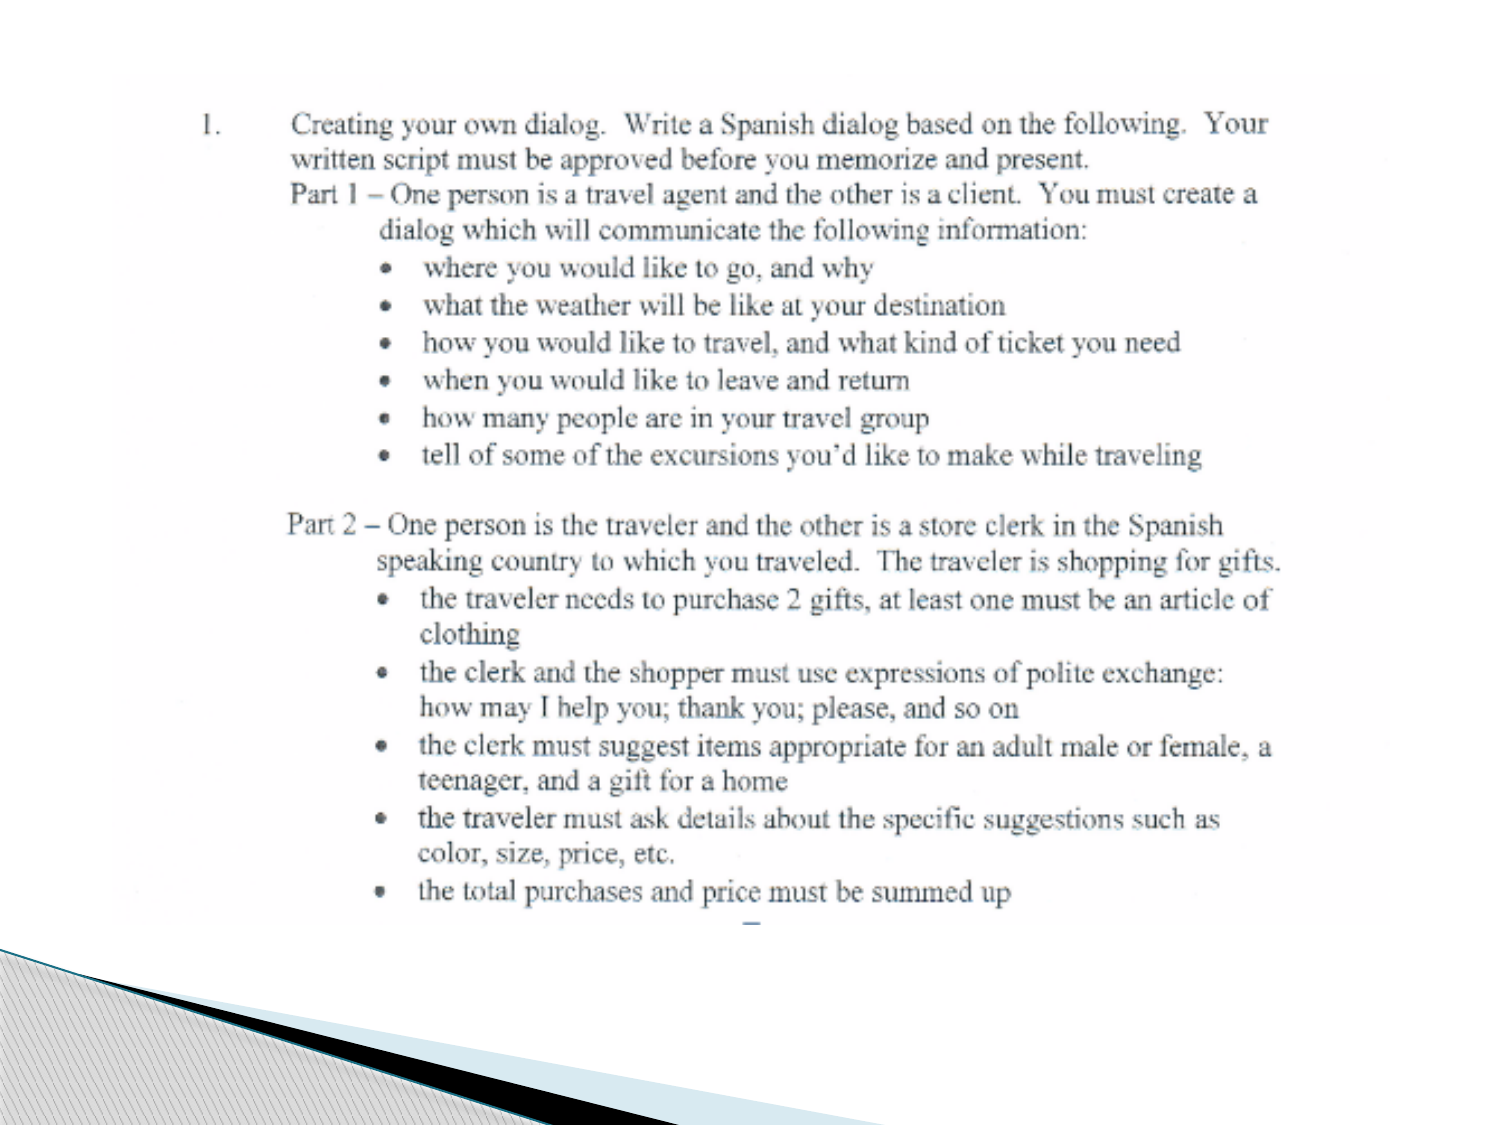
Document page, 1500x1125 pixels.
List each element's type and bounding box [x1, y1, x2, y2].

picture [112, 74, 1390, 926]
